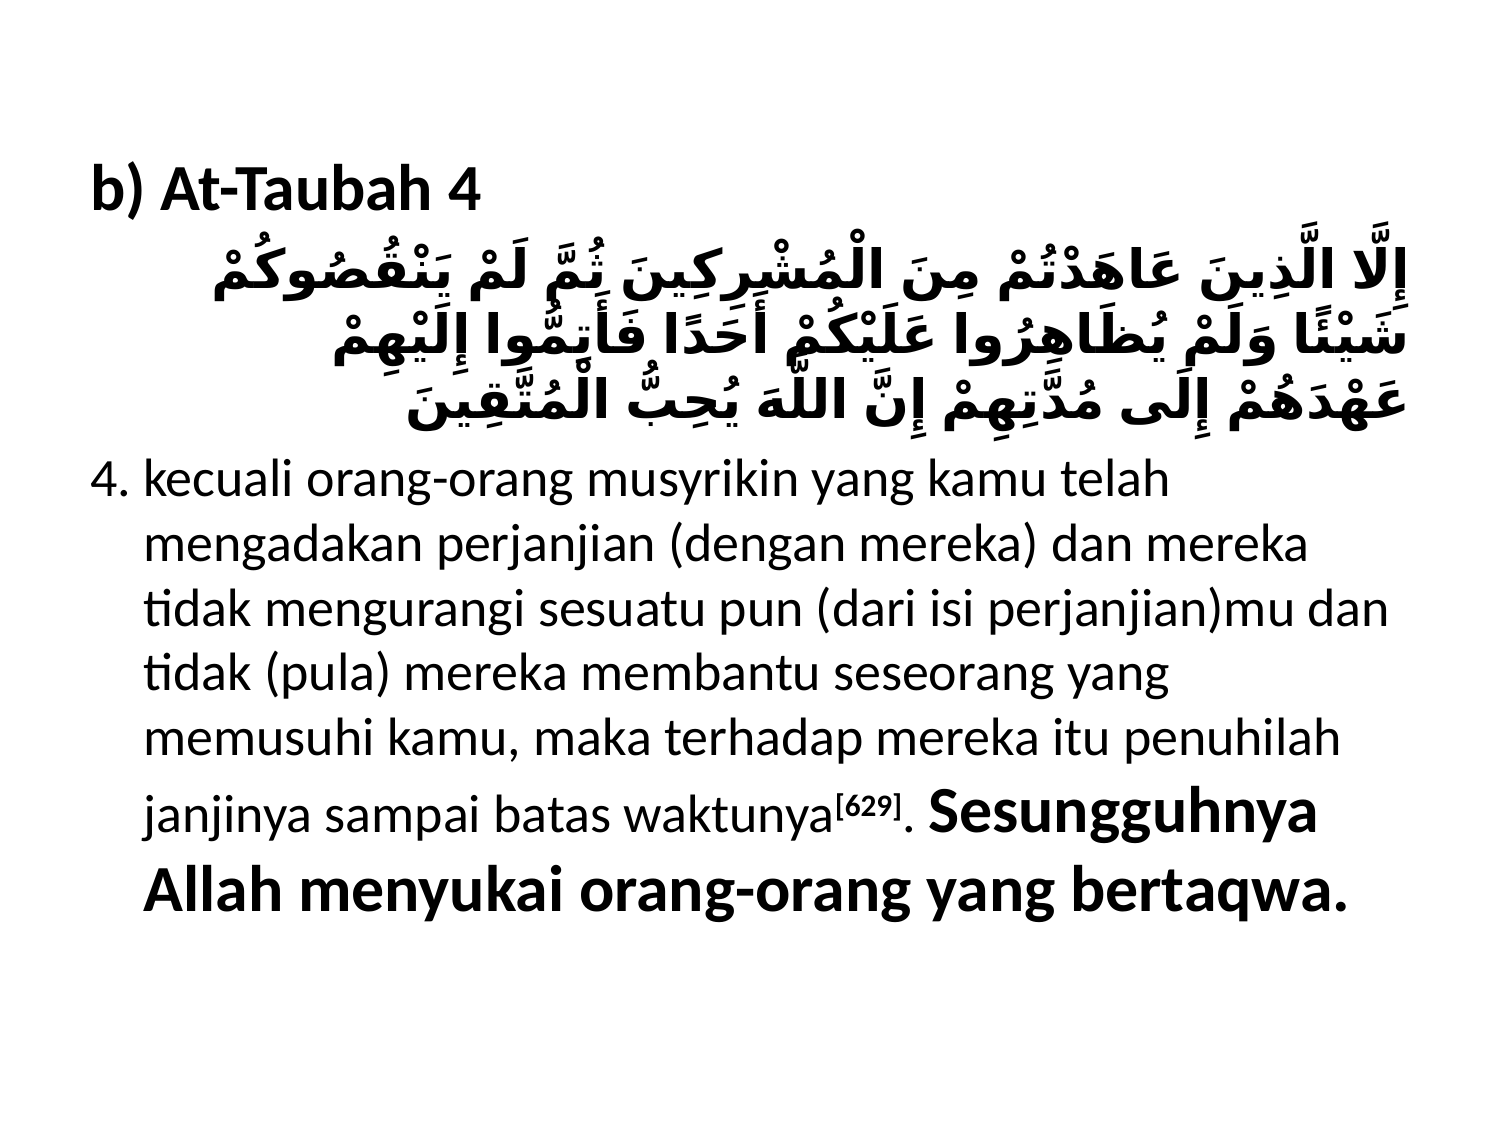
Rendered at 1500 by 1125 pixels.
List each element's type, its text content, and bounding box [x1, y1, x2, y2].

list b) At-Taubah 4 إِلَّا الَّذِينَ عَاهَدْتُمْ مِنَ الْمُشْرِكِينَ ثُمَّ لَمْ يَنْقُصُوكُمْ شَيْئًا وَلَمْ يُظَاهِرُوا عَلَيْكُمْ أَحَدًا فَأَتِمُّوا إِلَيْهِمْ عَهْدَهُمْ إِلَى مُدَّتِهِمْ إِنَّ اللَّهَ يُحِبُّ الْمُتَّقِينَ 4. kecuali orang-orang musyrikin yang kamu telah mengadakan perjanjian (dengan mereka) dan mereka tidak mengurangi sesuatu pun (dari isi perjanjian)mu dan tidak (pula) mereka membantu seseorang yang memusuhi kamu, maka terhadap mereka itu penuhilah janjinya sampai batas waktunya[629]. Sesungguhnya Allah menyukai orang-orang yang bertaqwa. [75, 137, 1425, 1005]
